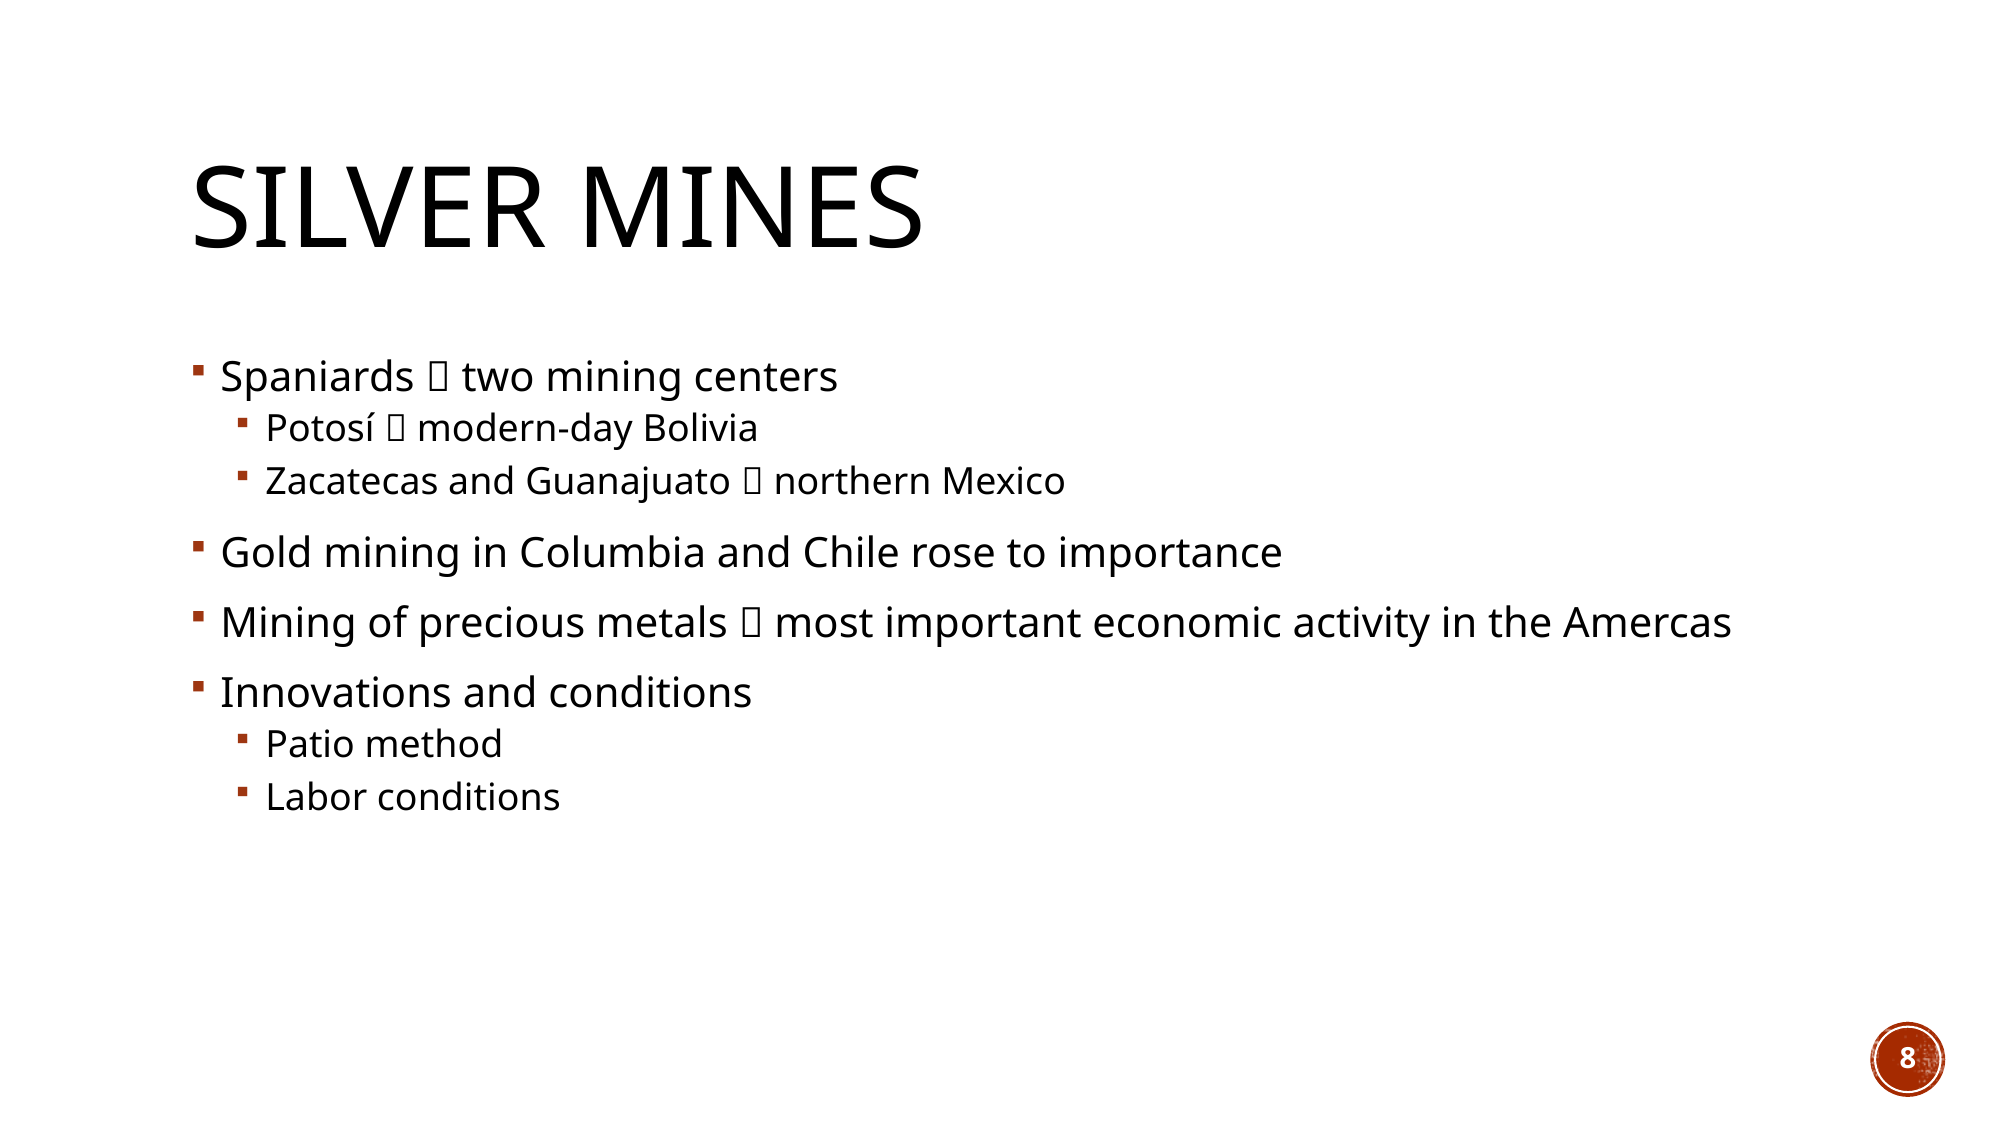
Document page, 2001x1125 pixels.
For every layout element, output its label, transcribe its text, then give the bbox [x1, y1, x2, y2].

title Silver Mines [175, 79, 1826, 344]
list Spaniards  two mining centers Potosí  modern-day Bolivia Zacatecas and Guanajuato  northern Mexico Gold mining in Columbia and Chile rose to importance Mining of precious metals  most important economic activity in the Amercas Innovations and conditions Patio method Labor conditions [175, 348, 1826, 1013]
slide_number 8 [1855, 1028, 1961, 1089]
